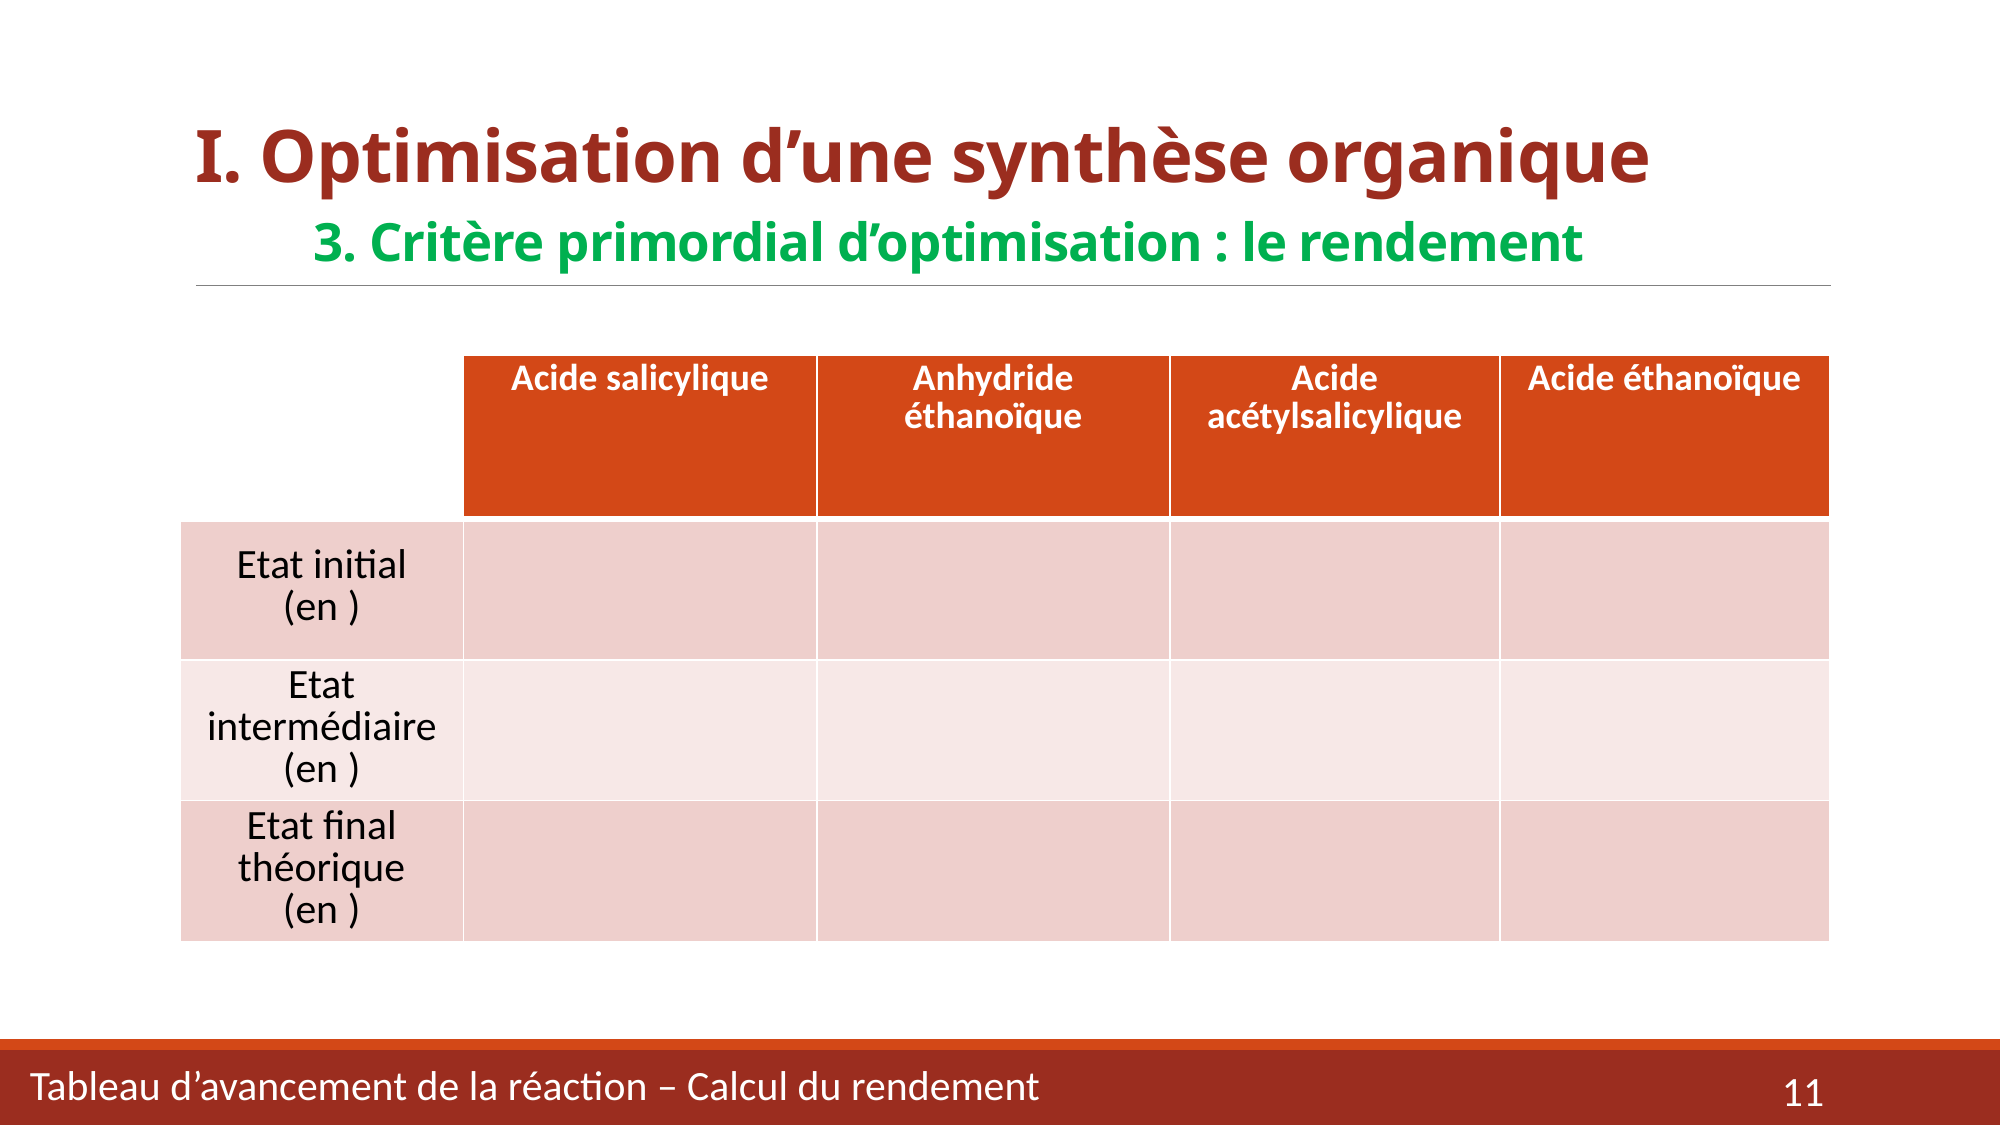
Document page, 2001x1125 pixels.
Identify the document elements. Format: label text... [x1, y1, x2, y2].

title I. Optimisation d’une synthèse organique 3. Critère primordial d’optimisation : le rendement [180, 47, 1830, 285]
text_box Tableau d’avancement de la réaction – Calcul du rendement [0, 1056, 1771, 1125]
slide_number 11 [1771, 1059, 1840, 1120]
